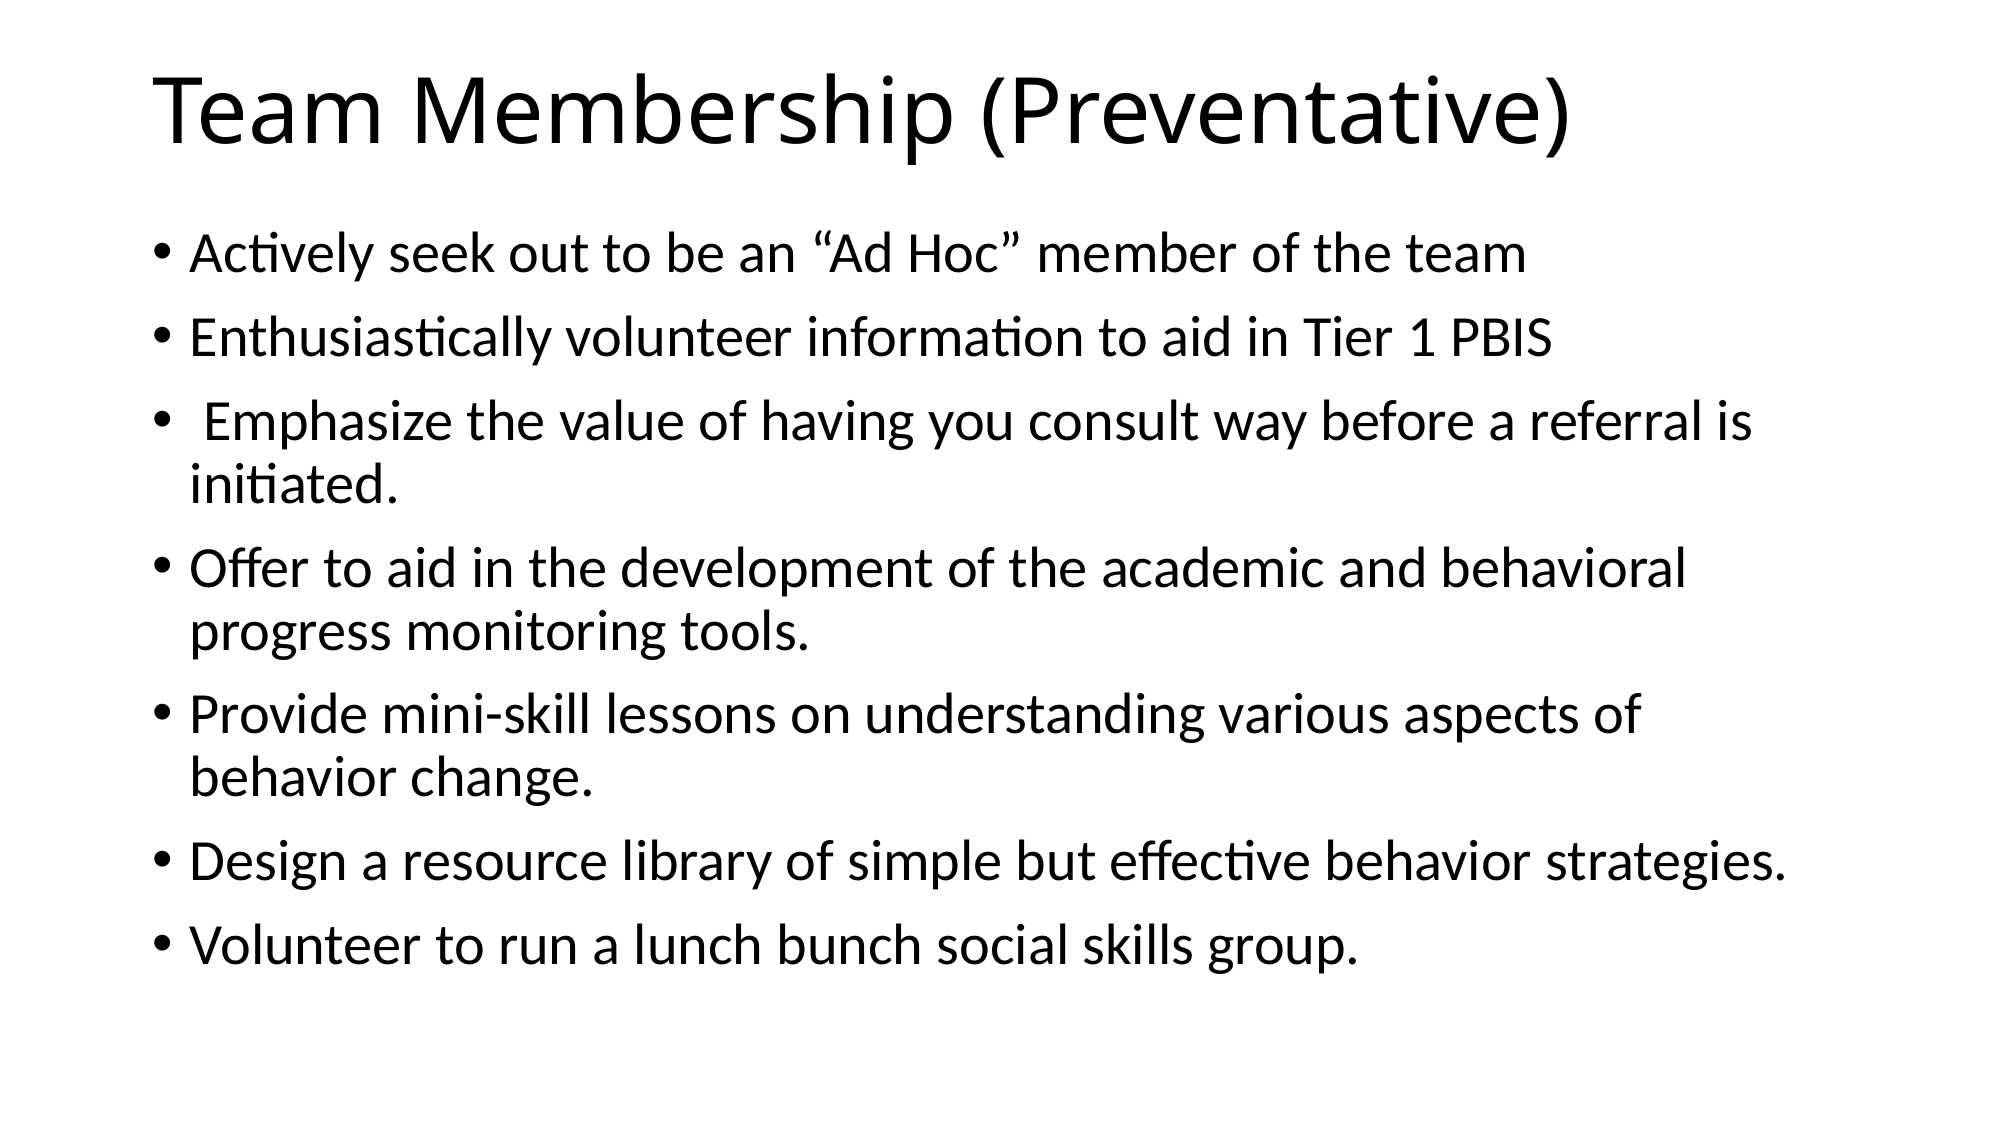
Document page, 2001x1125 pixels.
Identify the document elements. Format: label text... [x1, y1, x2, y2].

list Actively seek out to be an “Ad Hoc” member of the team Enthusiastically volunteer information to aid in Tier 1 PBIS Emphasize the value of having you consult way before a referral is initiated. Offer to aid in the development of the academic and behavioral progress monitoring tools. Provide mini-skill lessons on understanding various aspects of behavior change. Design a resource library of simple but effective behavior strategies. Volunteer to run a lunch bunch social skills group. [137, 214, 1863, 1014]
title Team Membership (Preventative) [137, 59, 1863, 214]
